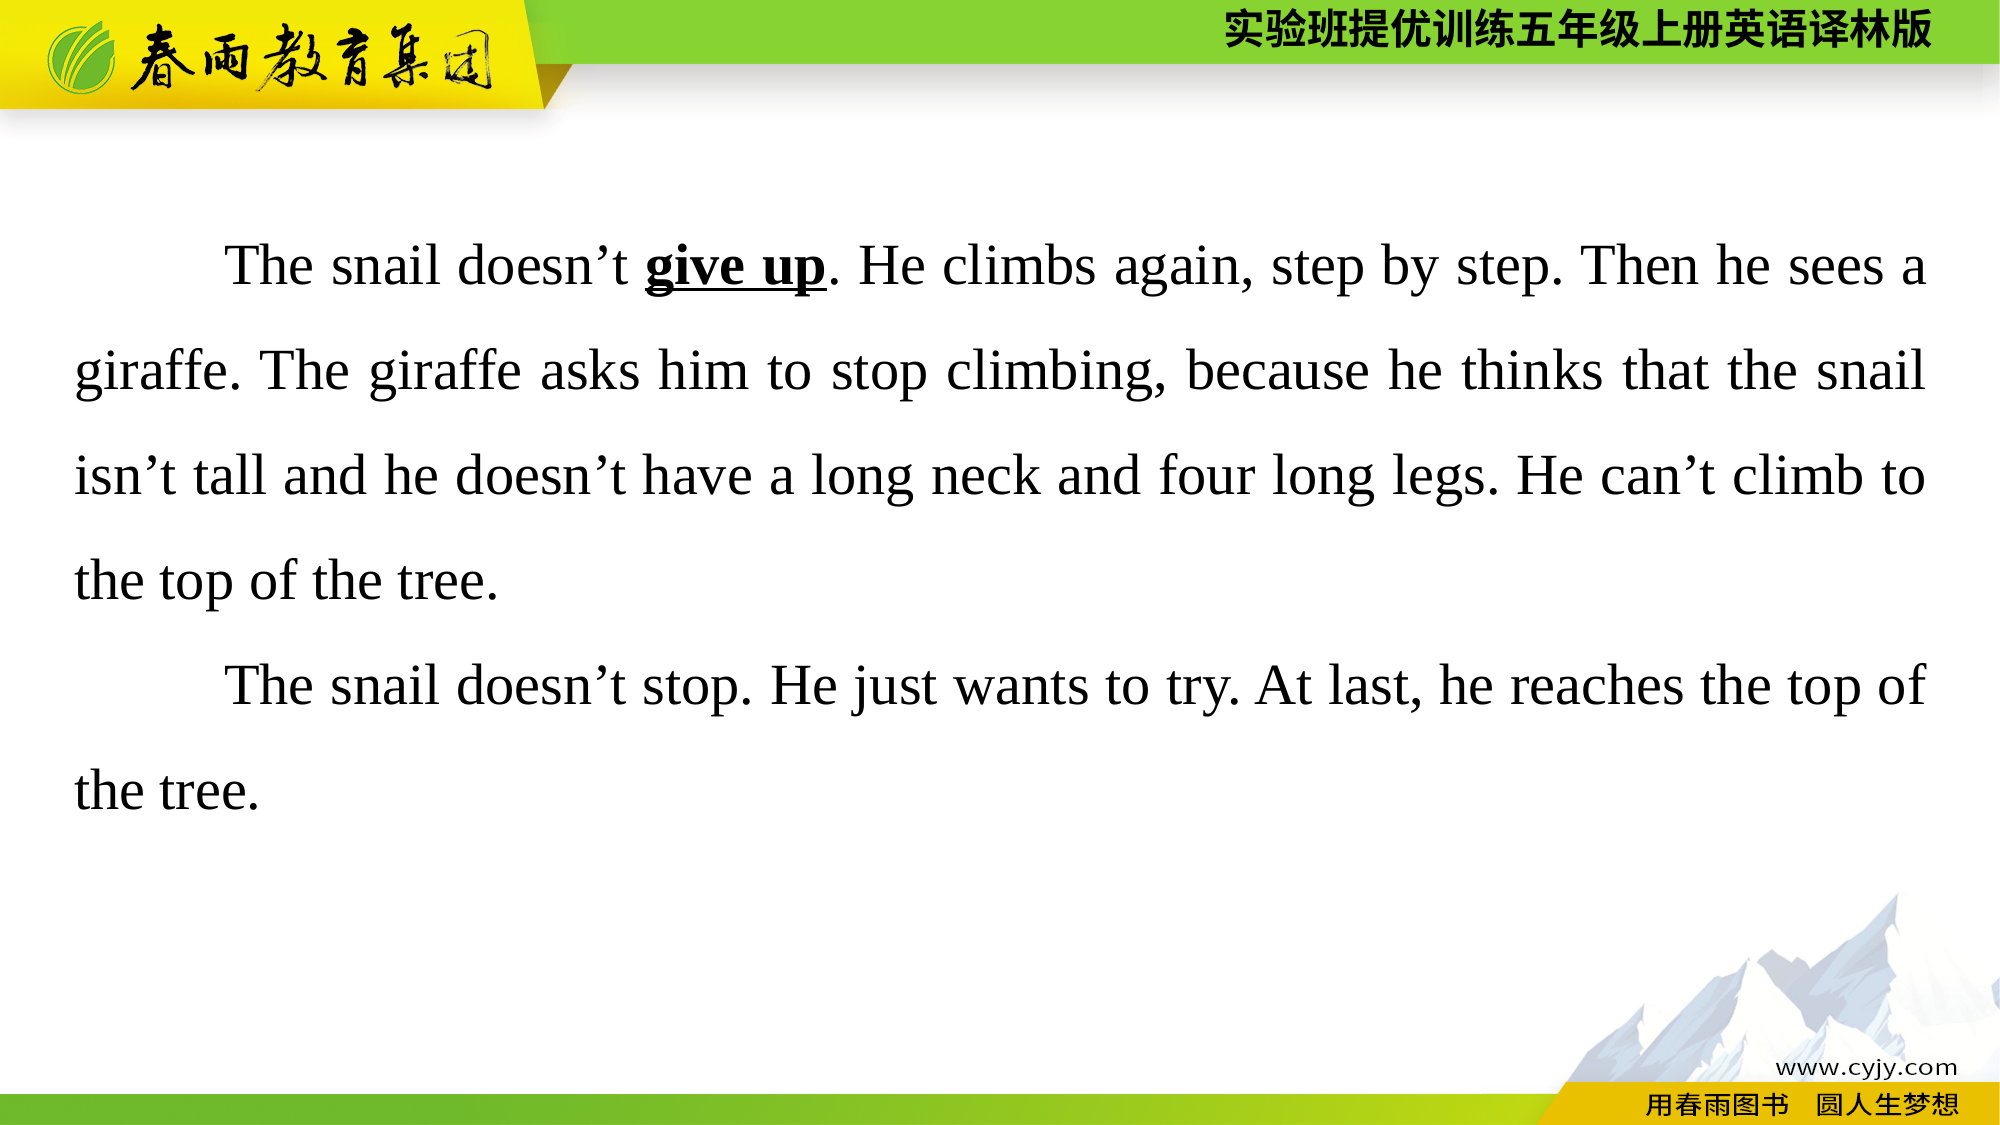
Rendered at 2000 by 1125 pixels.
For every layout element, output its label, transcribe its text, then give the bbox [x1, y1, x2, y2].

list The snail doesn’t give up. He climbs again, step by step. Then he sees a giraffe. The giraffe asks him to stop climbing, because he thinks that the snail isn’t tall and he doesn’t have a long neck and four long legs. He can’t climb to the top of the tree. The snail doesn’t stop. He just wants to try. At last, he reaches the top of the tree. [59, 183, 1944, 823]
picture [0, 0, 2000, 1125]
